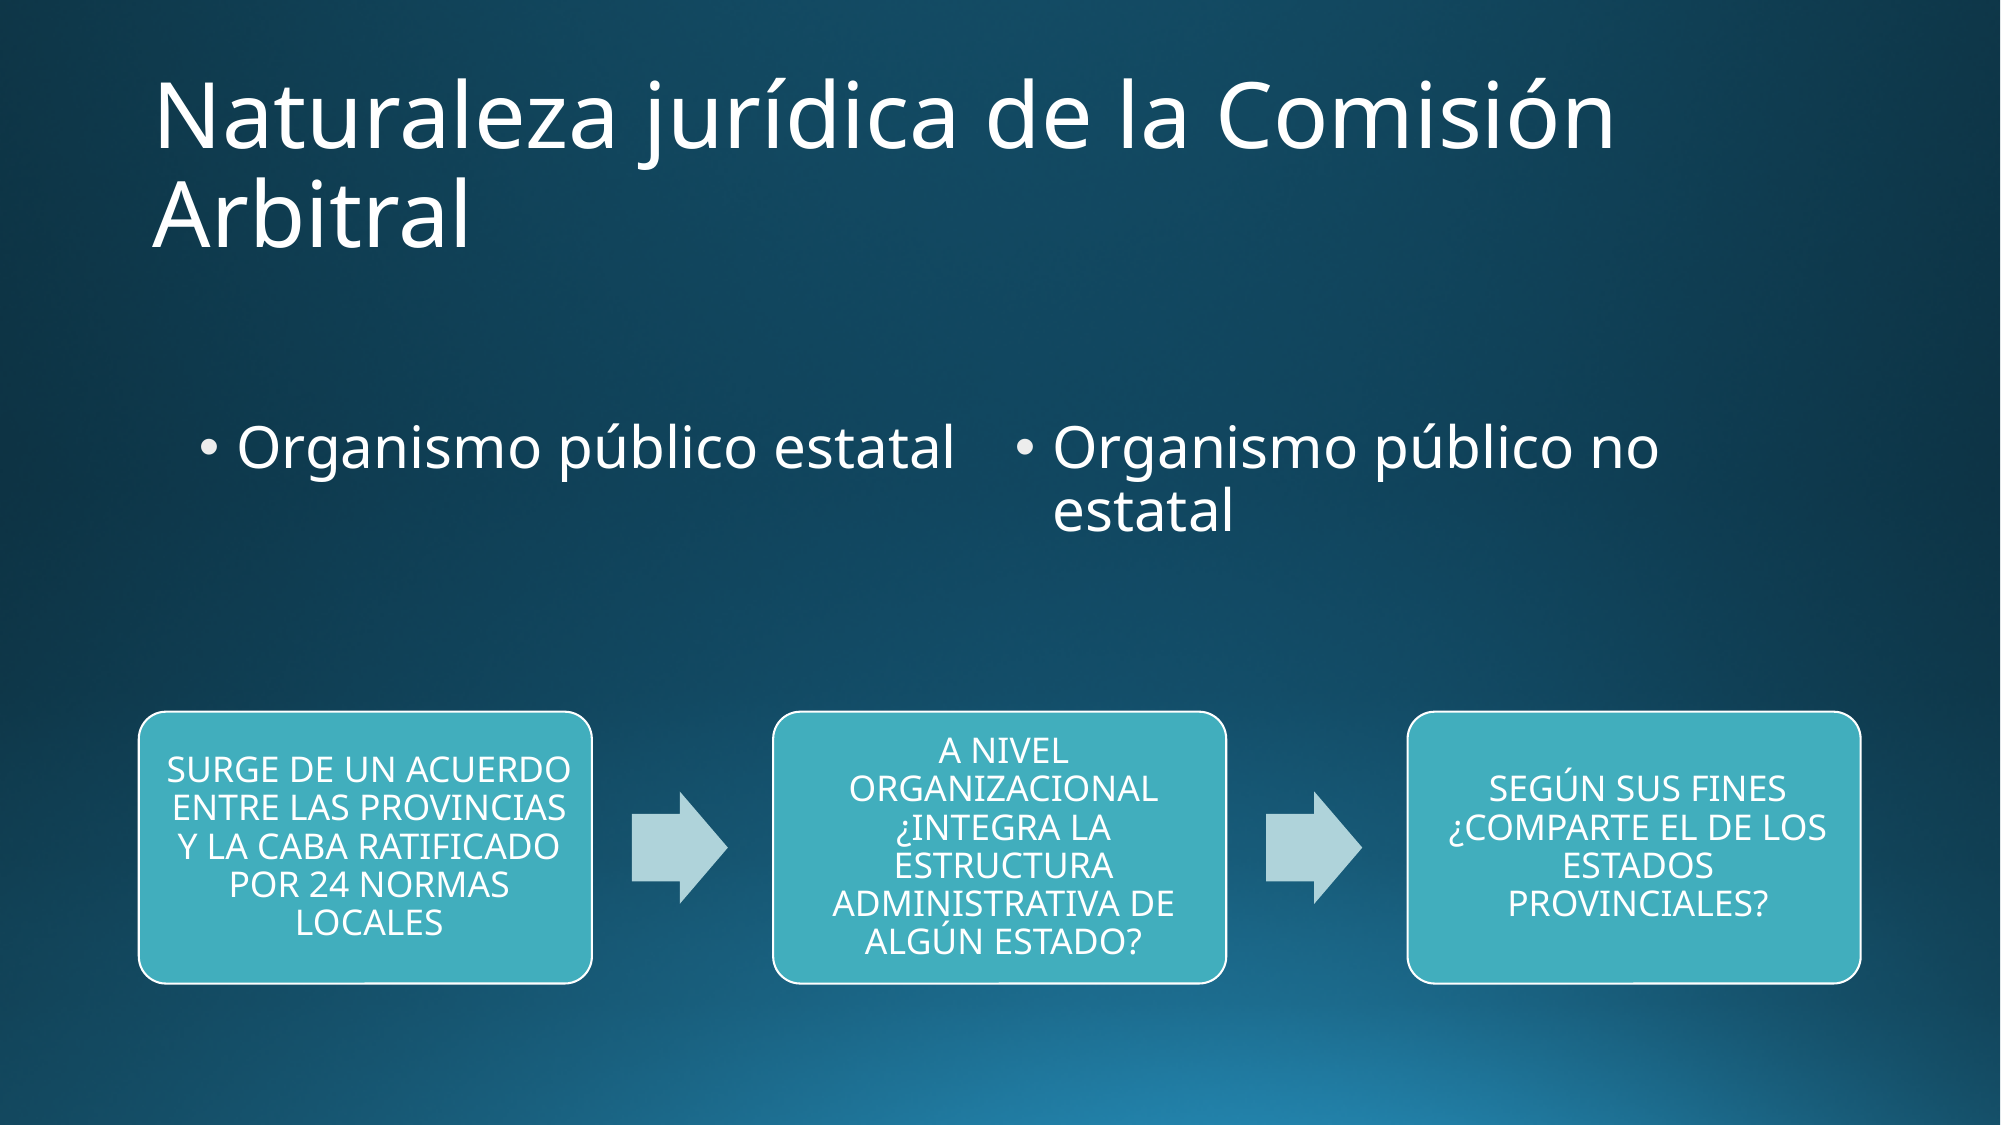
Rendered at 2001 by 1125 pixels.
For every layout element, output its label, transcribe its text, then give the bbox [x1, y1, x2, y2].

list Organismo público estatal [183, 410, 999, 688]
list Organismo público no estatal [999, 410, 1863, 688]
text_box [137, 688, 1863, 1007]
title Naturaleza jurídica de la Comisión Arbitral [137, 59, 1863, 278]
picture [0, 0, 2001, 1125]
